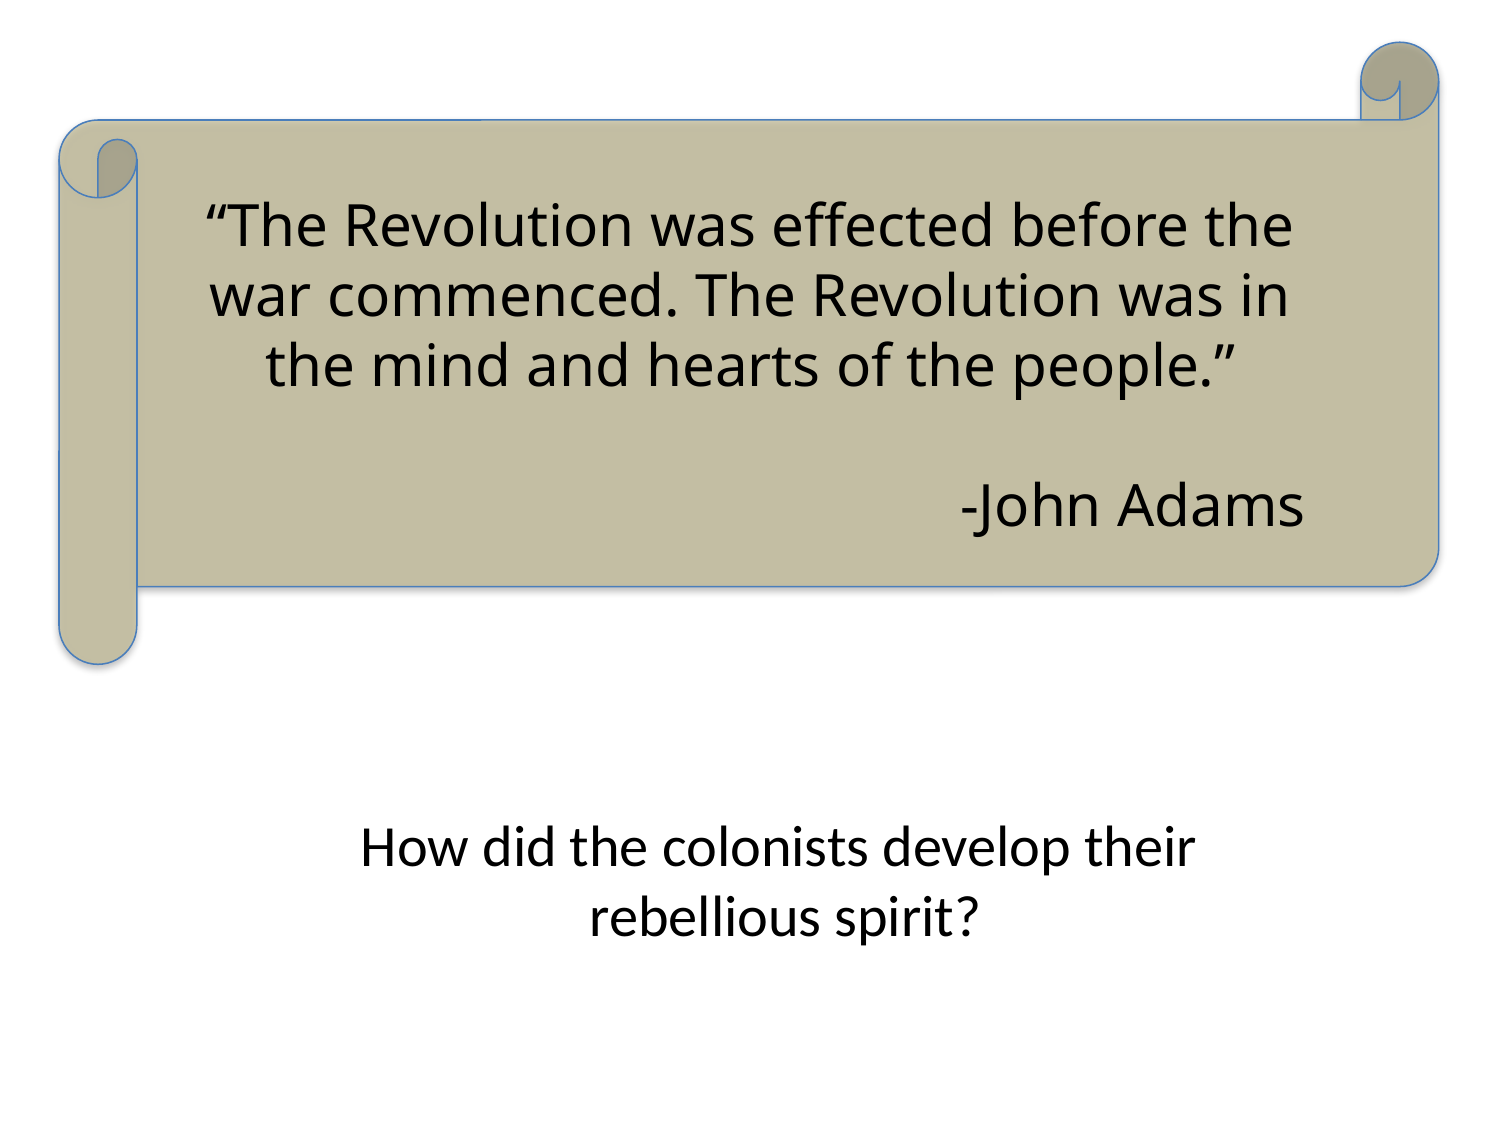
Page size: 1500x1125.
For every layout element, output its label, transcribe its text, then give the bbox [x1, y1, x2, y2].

text_box “The Revolution was effected before the war commenced. The Revolution was in the mind and hearts of the people.” -John Adams [180, 181, 1321, 546]
text_box [58, 41, 1440, 666]
text_box How did the colonists develop their rebellious spirit? [180, 800, 1391, 956]
